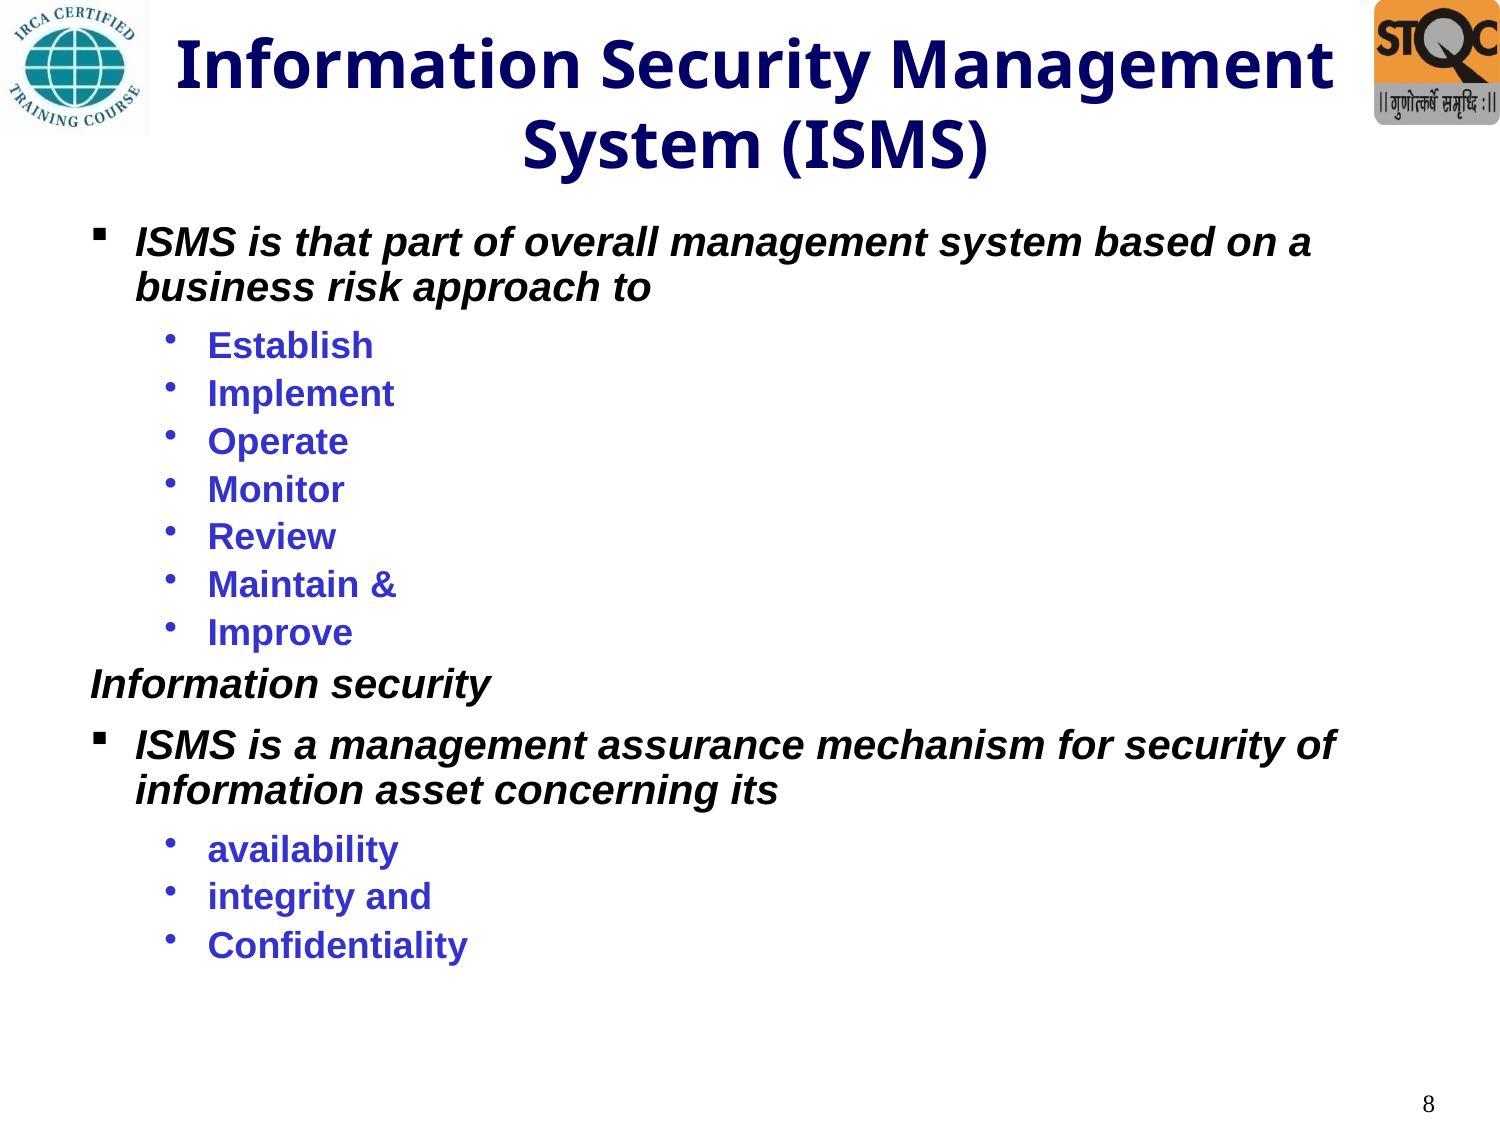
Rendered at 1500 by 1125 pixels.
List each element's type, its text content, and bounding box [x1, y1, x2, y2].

slide_number 8 [1137, 1049, 1451, 1113]
list ISMS is that part of overall management system based on a business risk approach to Establish Implement Operate Monitor Review Maintain & Improve Information security ISMS is a management assurance mechanism for security of information asset concerning its availability integrity and Confidentiality [74, 212, 1438, 1051]
picture [0, 0, 150, 137]
title Information Security Management System (ISMS) [137, 15, 1376, 188]
picture [1374, 0, 1500, 125]
